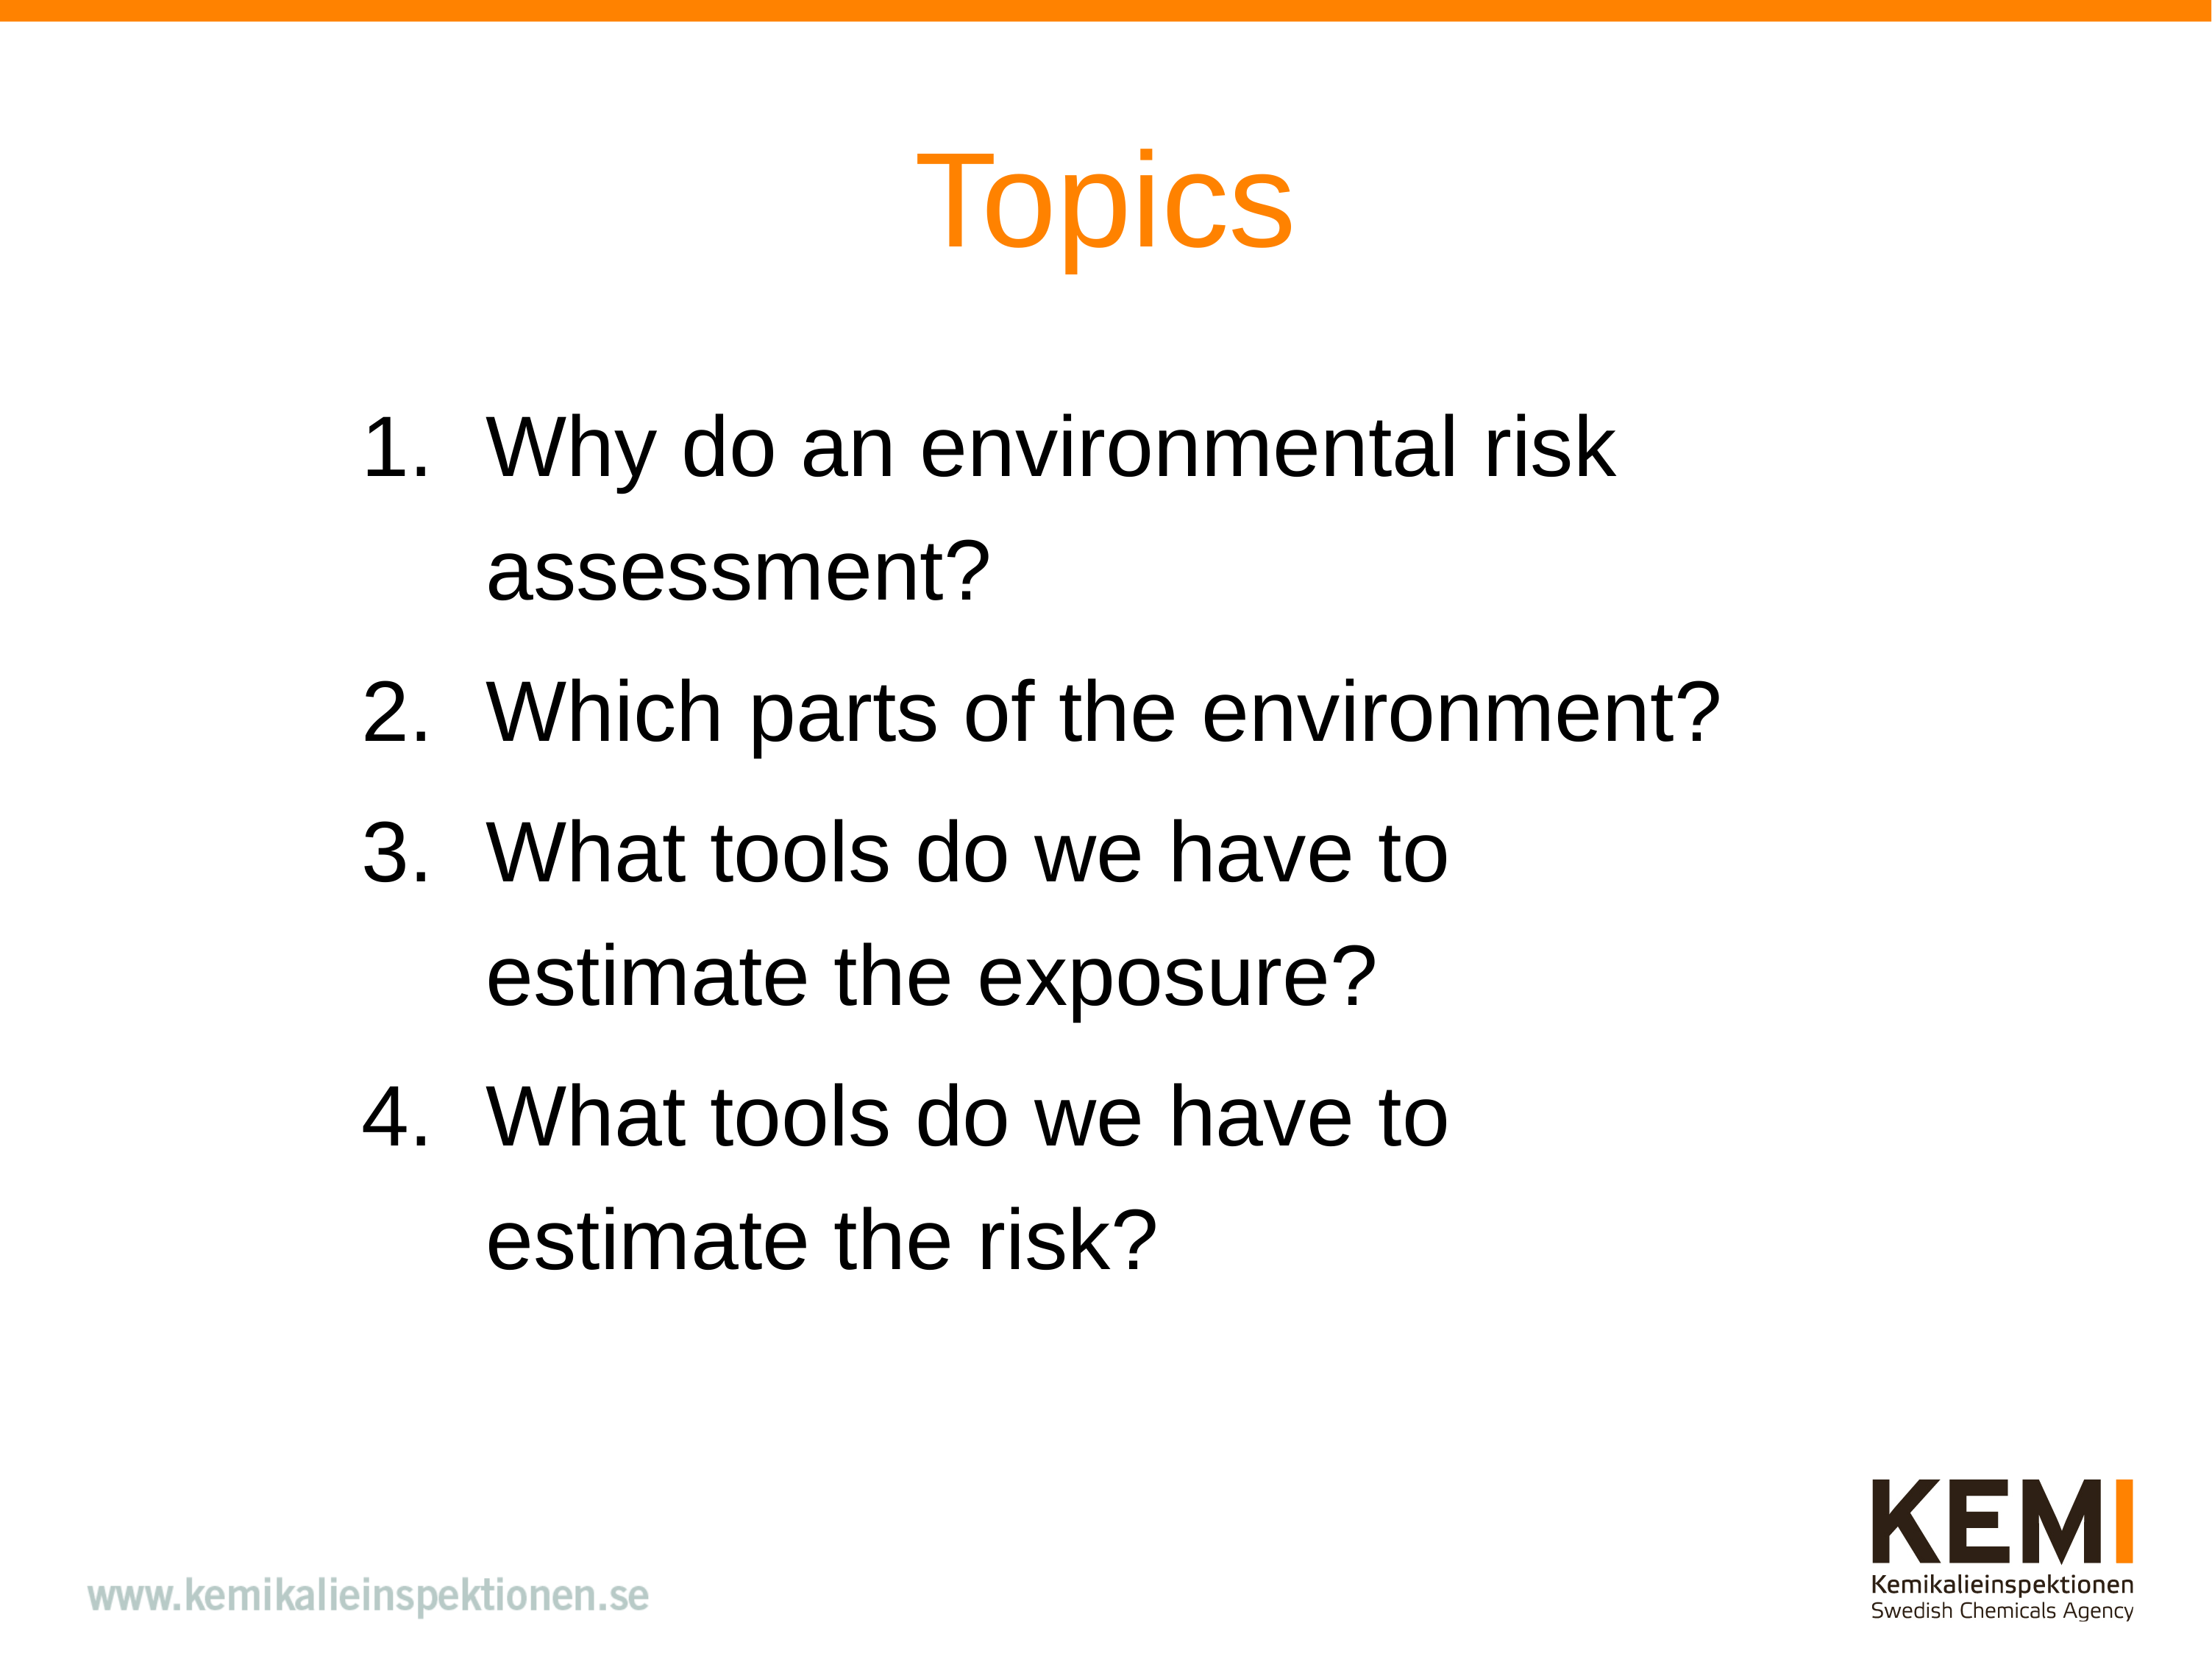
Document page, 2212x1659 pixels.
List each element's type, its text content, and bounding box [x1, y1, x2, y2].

picture [87, 1573, 652, 1621]
list Why do an environmental risk assessment? Which parts of the environment? What tools do we have to estimate the exposure? What tools do we have to estimate the risk? [339, 359, 1820, 1320]
picture [1872, 1479, 2133, 1621]
title Topics [166, 113, 2046, 273]
